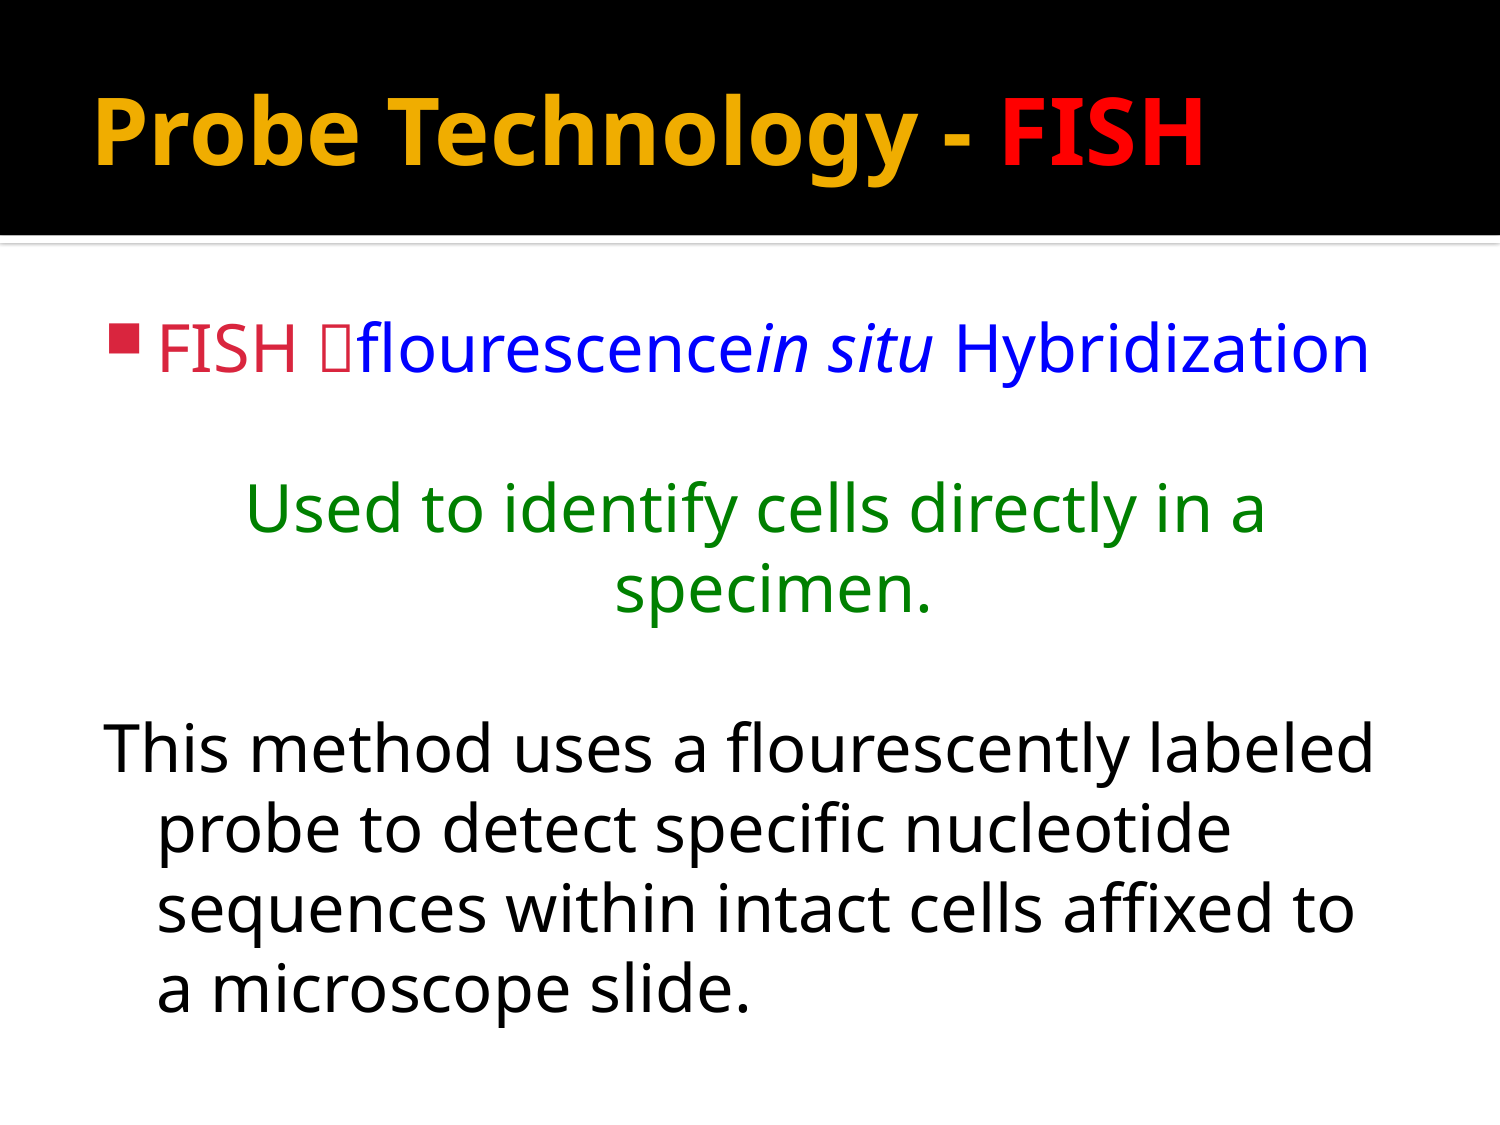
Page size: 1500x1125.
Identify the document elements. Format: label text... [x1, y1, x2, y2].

title Probe Technology - FISH [75, 25, 1425, 231]
list FISH flourescencein situ Hybridization Used to identify cells directly in a specimen. This method uses a flourescently labeled probe to detect specific nucleotide sequences within intact cells affixed to a microscope slide. [75, 291, 1425, 1050]
